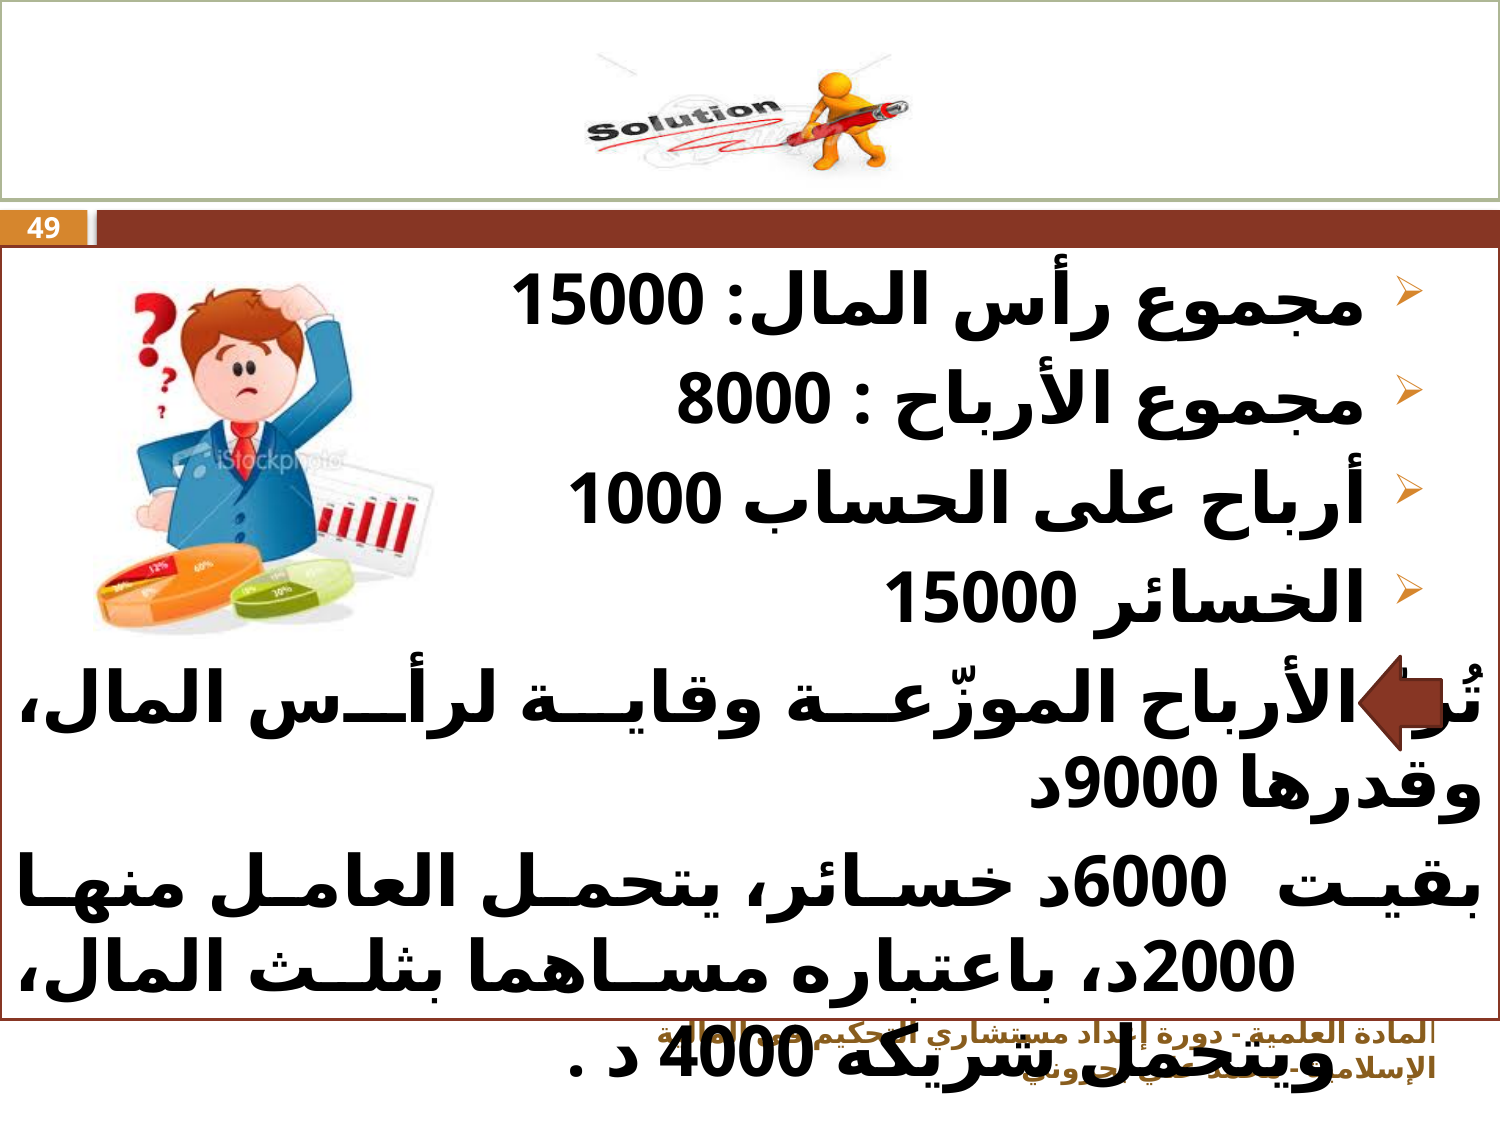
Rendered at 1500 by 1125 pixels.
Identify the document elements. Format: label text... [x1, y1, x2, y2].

text_box [1358, 654, 1443, 752]
picture [573, 34, 915, 188]
footer المادة العلمية - دورة إعداد مستشاري التحكيم في المالية الإسلامية - محمد علي بحروني [562, 1021, 1452, 1080]
slide_number 49 [0, 208, 88, 245]
list مجموع رأس المال: 15000 مجموع الأرباح : 8000 أرباح على الحساب 1000 الخسائر 15000 تُردّ الأرباح الموزّعة وقاية لرأس المال، وقدرها 9000د بقيت 6000د خسائر، يتحمل العامل منها 2000د، باعتباره مساهما بثلث المال، ويتحمل شريكه 4000 د . [0, 245, 1500, 1021]
picture [93, 280, 438, 640]
title الحل [0, 0, 1500, 202]
